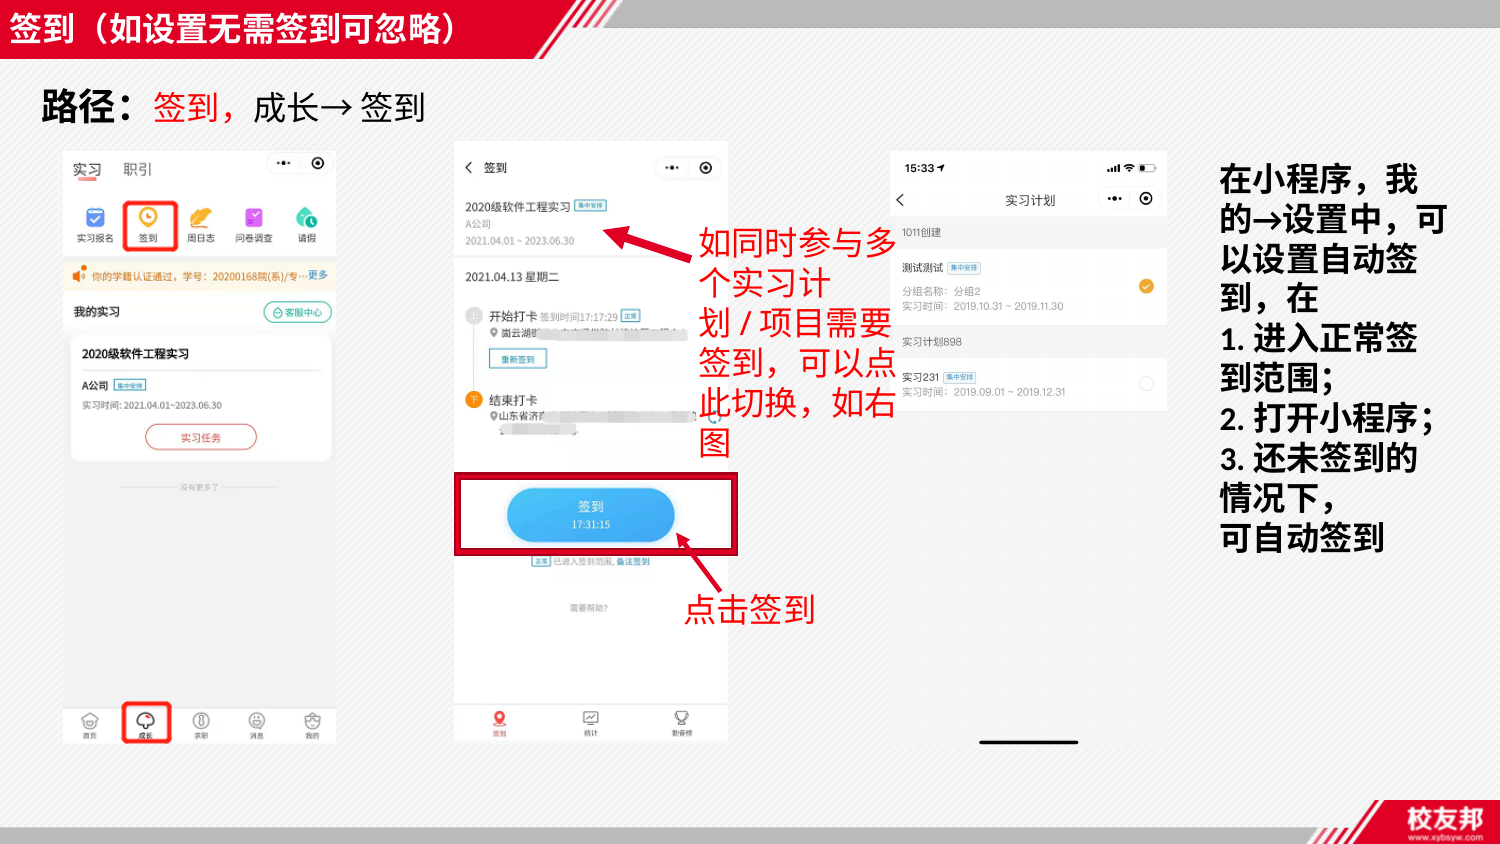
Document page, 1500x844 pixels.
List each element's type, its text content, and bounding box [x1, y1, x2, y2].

text_box 点击签到 [730, 569, 888, 637]
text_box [676, 532, 721, 592]
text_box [602, 229, 691, 260]
text_box 路径：签到，成长→ 签到 [26, 52, 1403, 136]
text_box 签到（如设置无需签到可忽略） [2, 1, 569, 56]
text_box 在小程序，我的→设置中，可以设置自动签到，在 1.进入正常签到范围； 2.打开小程序；3.还未签到的情况下， 可自动签到 [1204, 150, 1466, 565]
picture [0, 0, 1500, 844]
text_box 如同时参与多个实习计划/项目需要签到，可以点此切换，如右图 [730, 215, 890, 470]
text_box [730, 472, 738, 556]
